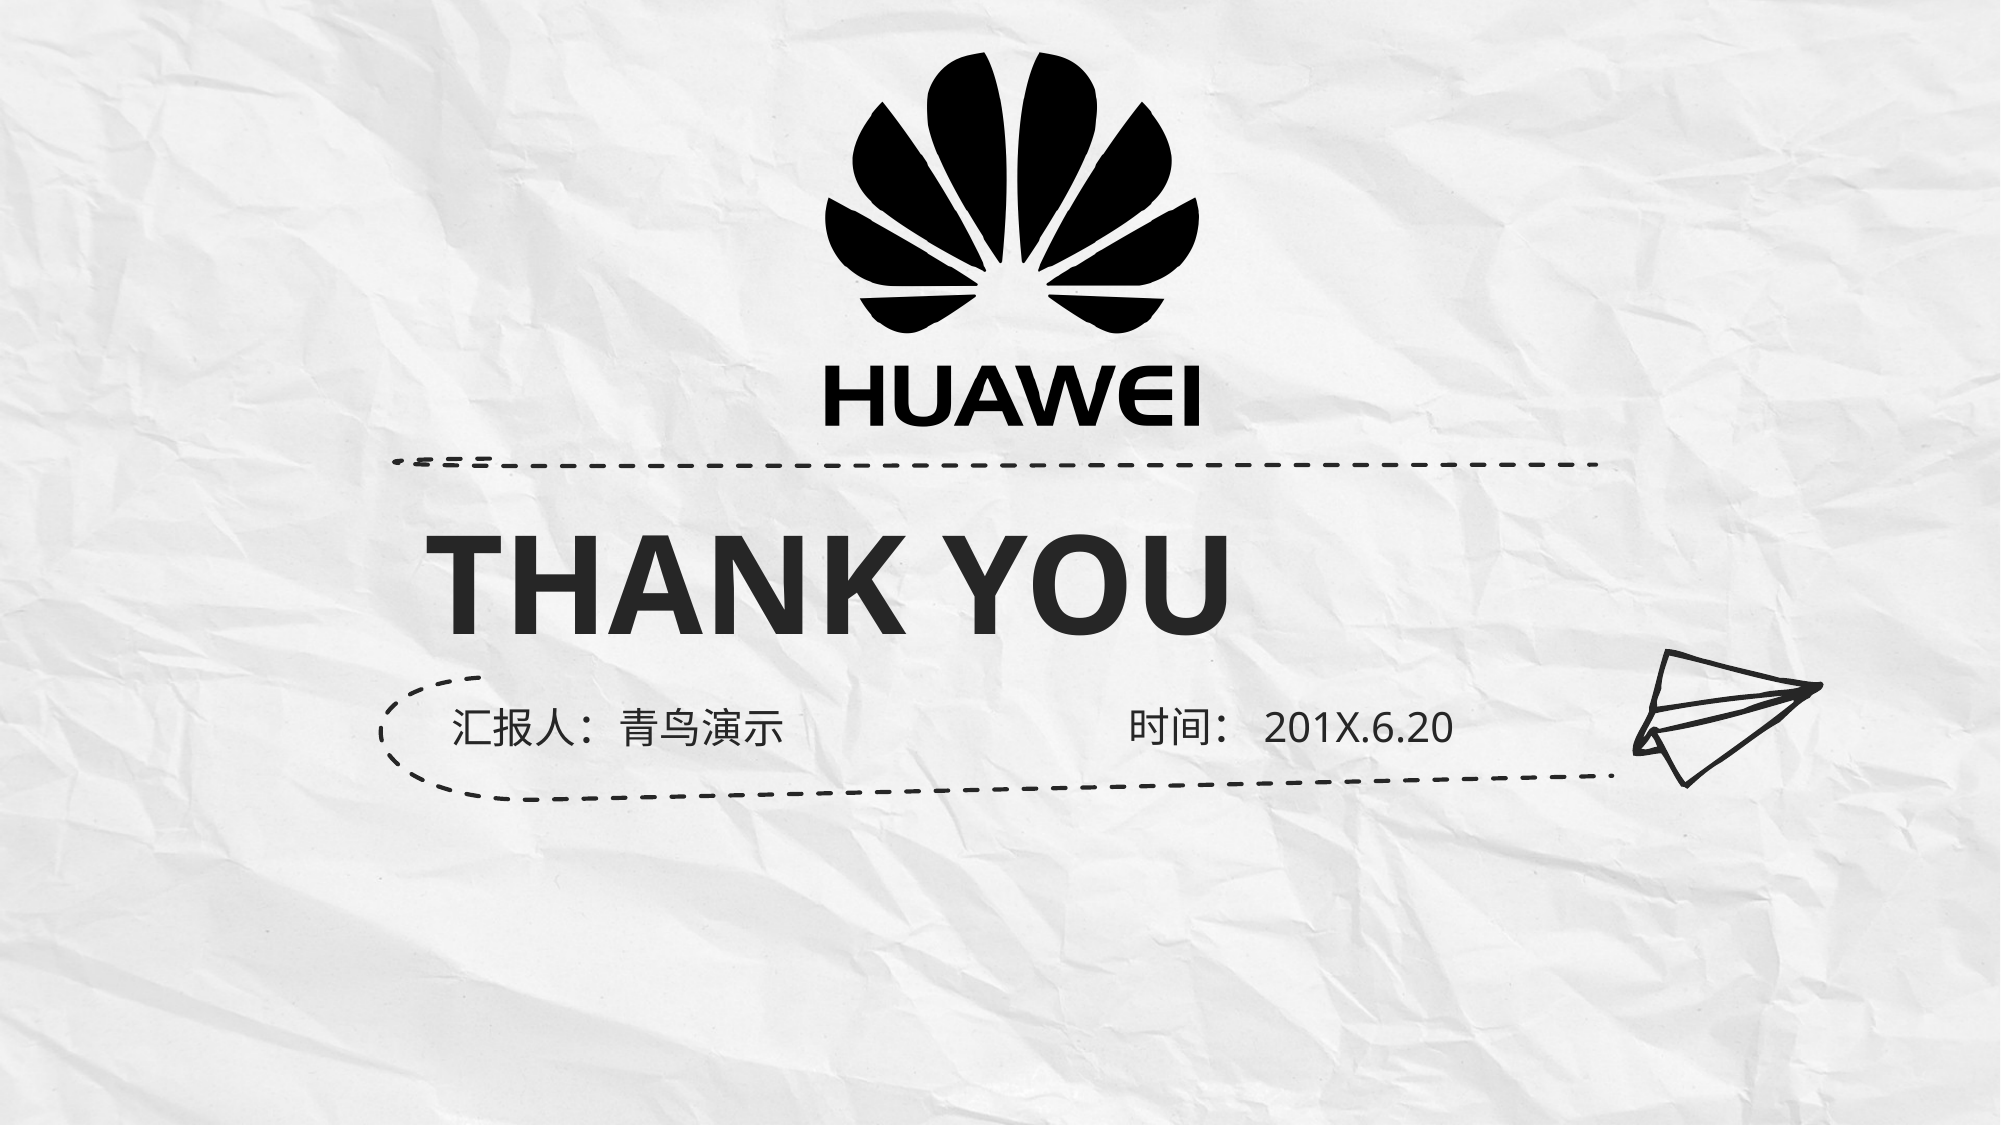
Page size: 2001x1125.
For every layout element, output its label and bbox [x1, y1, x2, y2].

text_box [380, 648, 1824, 800]
text_box [1263, 462, 1596, 467]
picture [0, 0, 2001, 1125]
text_box [409, 489, 1622, 648]
text_box [394, 457, 760, 468]
